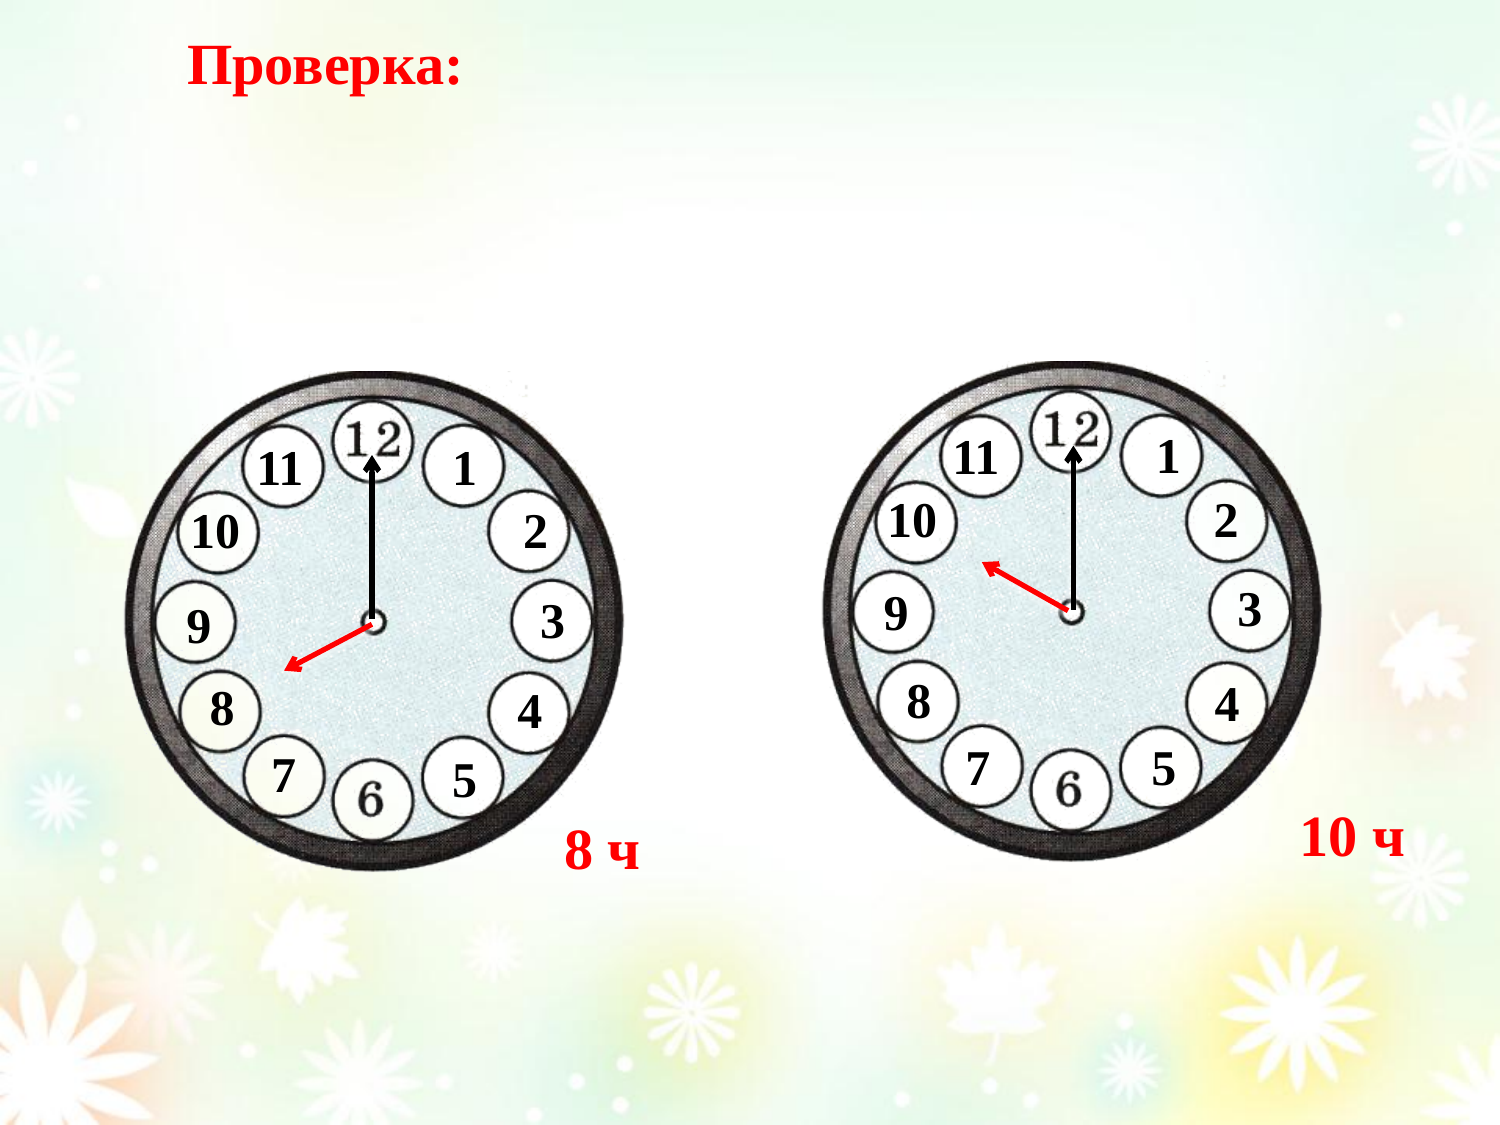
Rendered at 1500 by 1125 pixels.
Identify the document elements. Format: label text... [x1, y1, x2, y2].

picture [0, 0, 1500, 1125]
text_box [981, 561, 1069, 612]
text_box 10 ч [1353, 790, 1421, 876]
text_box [283, 623, 373, 672]
text_box Проверка: [172, 19, 480, 105]
